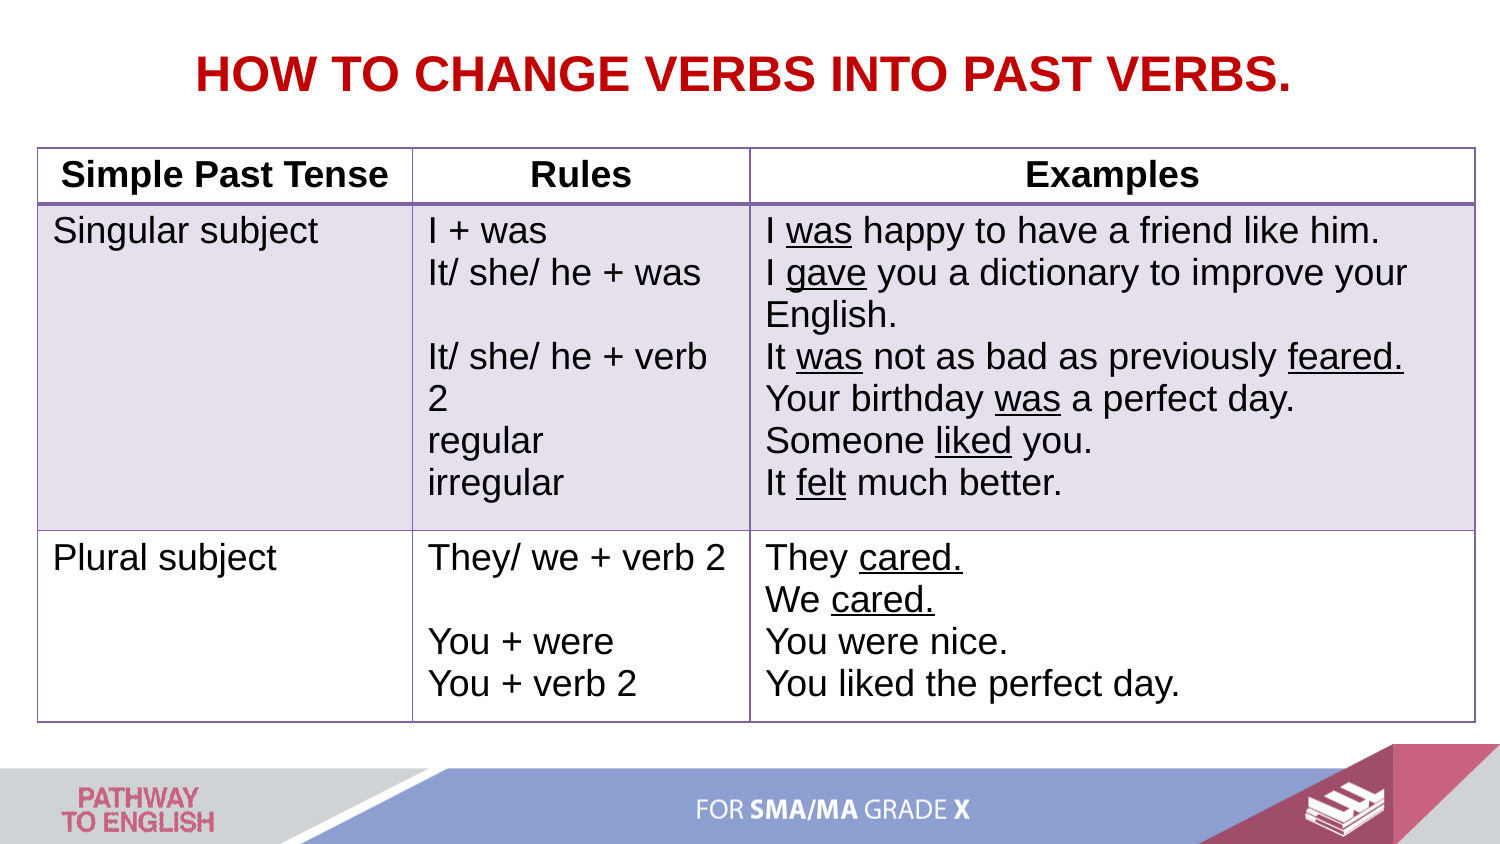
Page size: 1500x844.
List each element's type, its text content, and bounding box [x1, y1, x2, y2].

table_cell They cared. We cared. You were nice. You liked the perfect day. [751, 531, 1474, 721]
table_header Rules [413, 149, 749, 202]
table_cell I was happy to have a friend like him. I gave you a dictionary to improve your English. It was not as bad as previously feared. Your birthday was a perfect day. Someone liked you. It felt much better. [751, 206, 1474, 530]
text_box HOW TO CHANGE VERBS INTO PAST VERBS. [23, 32, 1464, 111]
table_header Examples [751, 149, 1474, 202]
table_cell They/ we + verb 2 You + were You + verb 2 [413, 531, 749, 721]
table_cell Plural subject [38, 531, 412, 721]
picture [0, 744, 1500, 844]
table_header Simple Past Tense [38, 149, 412, 202]
table_cell I + was It/ she/ he + was It/ she/ he + verb 2 regular irregular [413, 206, 749, 530]
table_cell Singular subject [38, 206, 412, 530]
